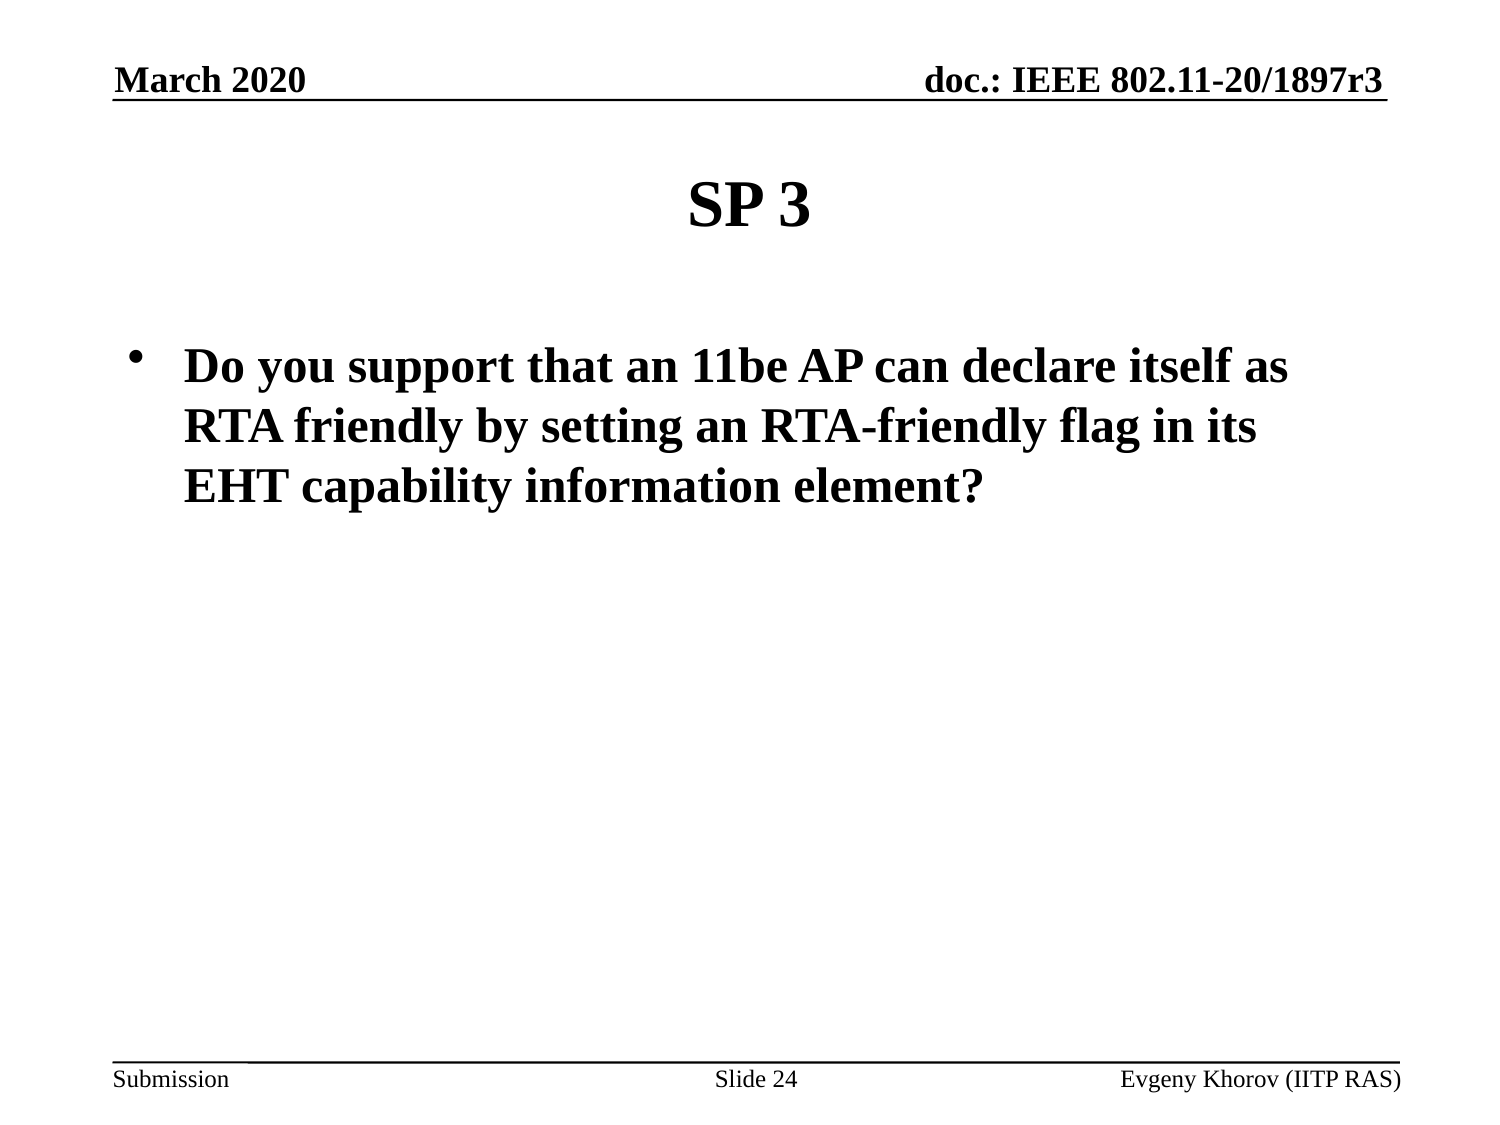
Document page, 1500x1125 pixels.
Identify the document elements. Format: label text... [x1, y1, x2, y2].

footer Evgeny Khorov (IITP RAS) [949, 1061, 1402, 1093]
title SP 3 [112, 112, 1388, 288]
slide_number Slide 24 [712, 1061, 800, 1093]
list Do you support that an 11be AP can declare itself as RTA friendly by setting an RTA-friendly flag in its EHT capability information element? [112, 324, 1388, 1001]
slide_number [114, 54, 309, 101]
